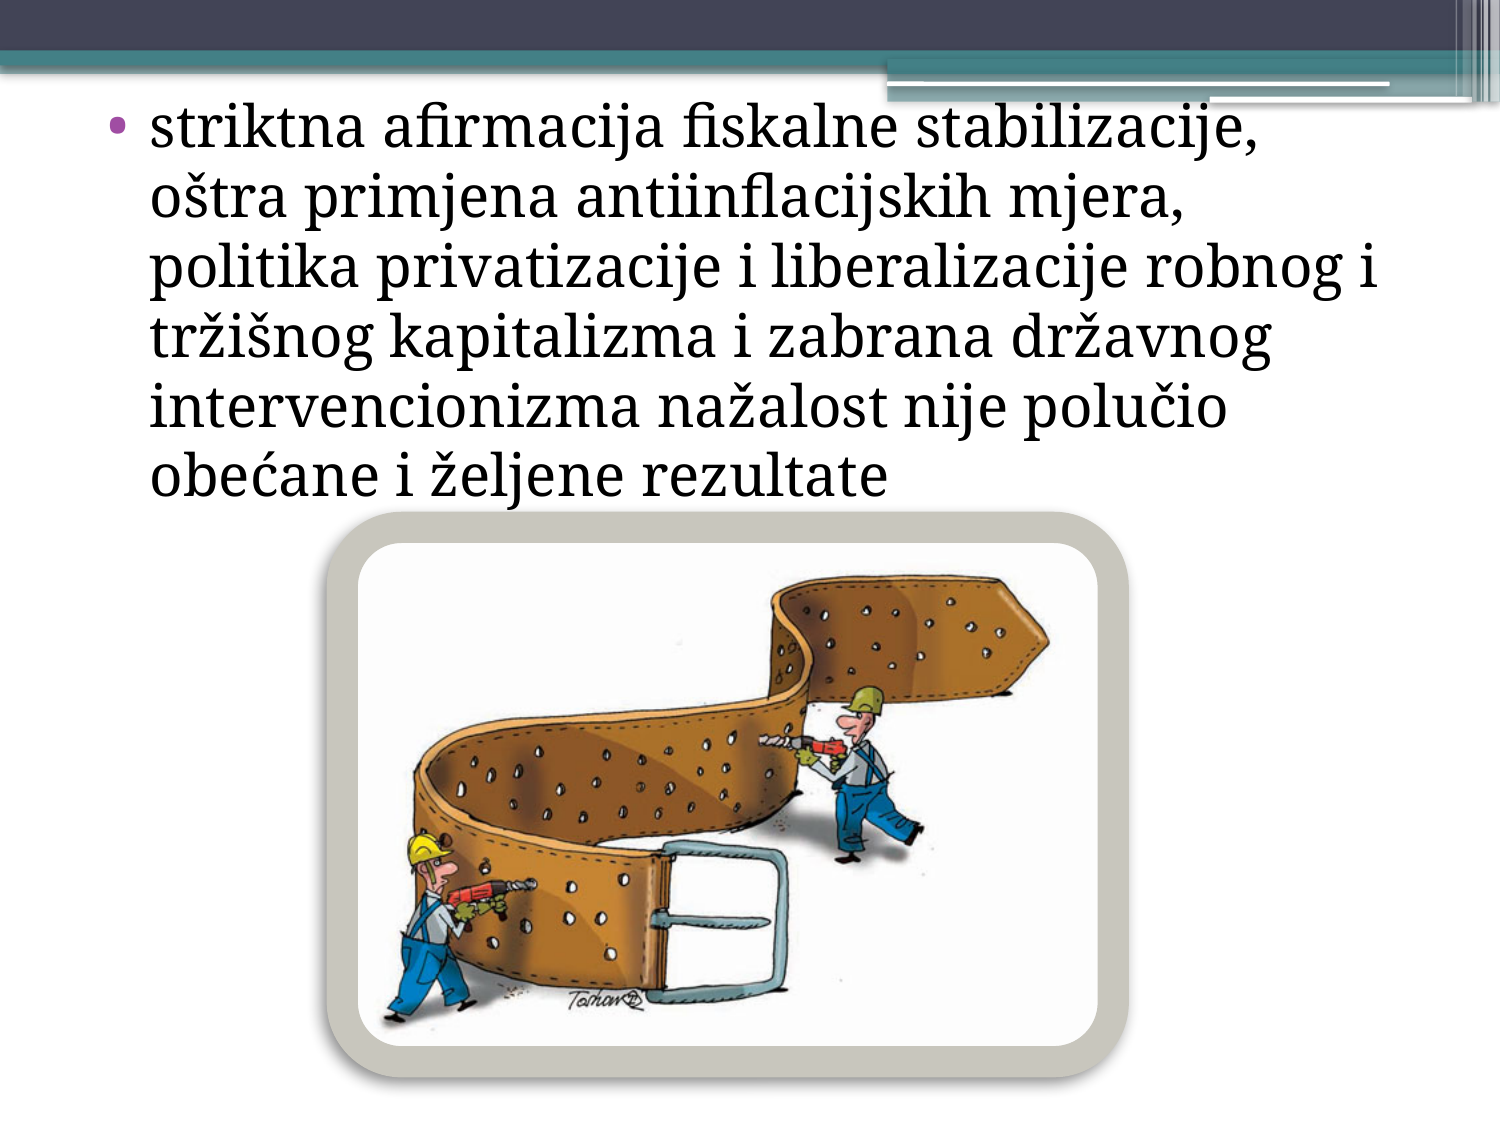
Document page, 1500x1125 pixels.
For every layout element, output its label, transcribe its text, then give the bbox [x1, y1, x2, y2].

list striktna afirmacija fiskalne stabilizacije, oštra primjena antiinflacijskih mjera, politika privatizacije i liberalizacije robnog i tržišnog kapitalizma i zabrana državnog intervencionizma nažalost nije polučio obećane i željene rezultate [75, 82, 1425, 1005]
picture [342, 527, 1114, 1062]
